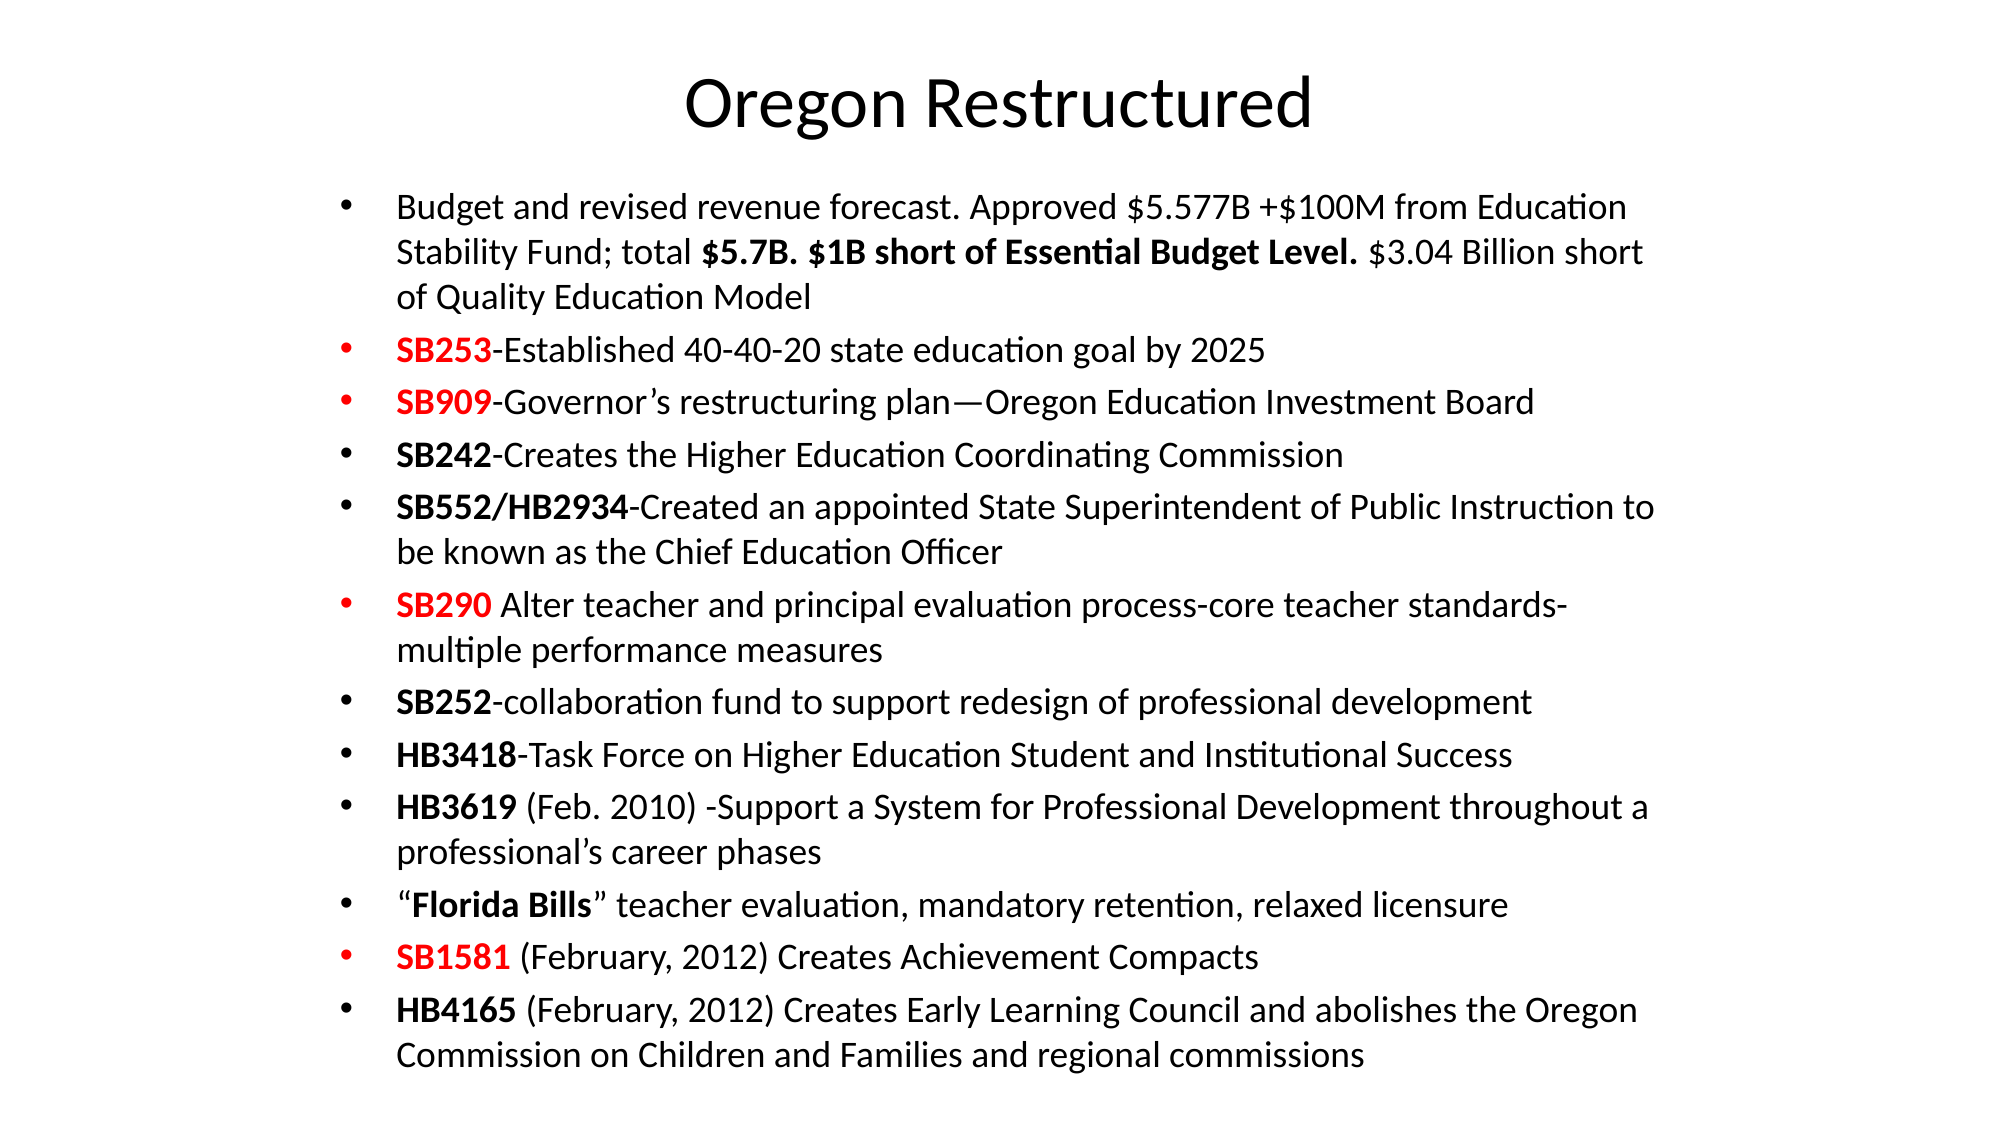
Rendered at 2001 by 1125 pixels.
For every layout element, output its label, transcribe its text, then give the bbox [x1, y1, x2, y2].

list Budget and revised revenue forecast. Approved $5.577B +$100M from Education Stability Fund; total $5.7B. $1B short of Essential Budget Level. $3.04 Billion short of Quality Education Model SB253-Established 40-40-20 state education goal by 2025 SB909-Governor’s restructuring plan—Oregon Education Investment Board SB242-Creates the Higher Education Coordinating Commission SB552/HB2934-Created an appointed State Superintendent of Public Instruction to be known as the Chief Education Officer SB290 Alter teacher and principal evaluation process-core teacher standards-multiple performance measures SB252-collaboration fund to support redesign of professional development HB3418-Task Force on Higher Education Student and Institutional Success HB3619 (Feb. 2010) -Support a System for Professional Development throughout a professional’s career phases “Florida Bills” teacher evaluation, mandatory retention, relaxed licensure SB1581 (February, 2012) Creates Achievement Compacts HB4165 (February, 2012) Creates Early Learning Council and abolishes the Oregon Commission on Children and Families and regional commissions [324, 174, 1675, 1088]
title Oregon Restructured [324, 45, 1675, 150]
